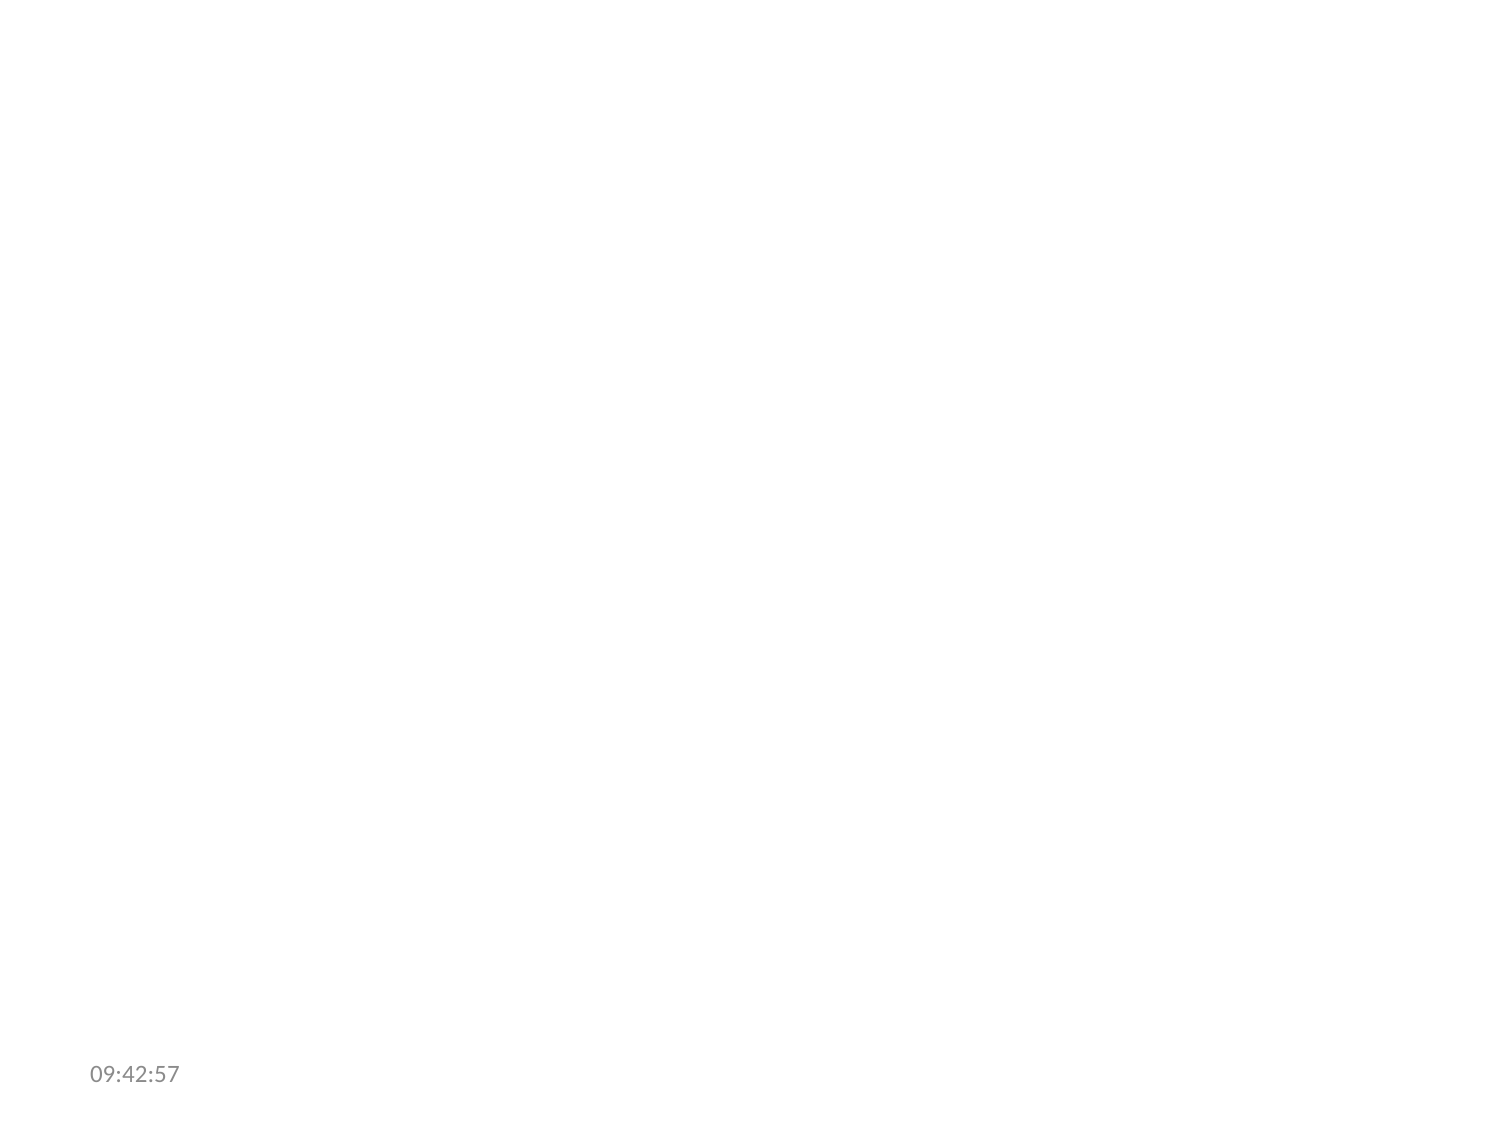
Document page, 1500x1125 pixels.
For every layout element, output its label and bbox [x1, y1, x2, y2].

slide_number [75, 1042, 425, 1103]
